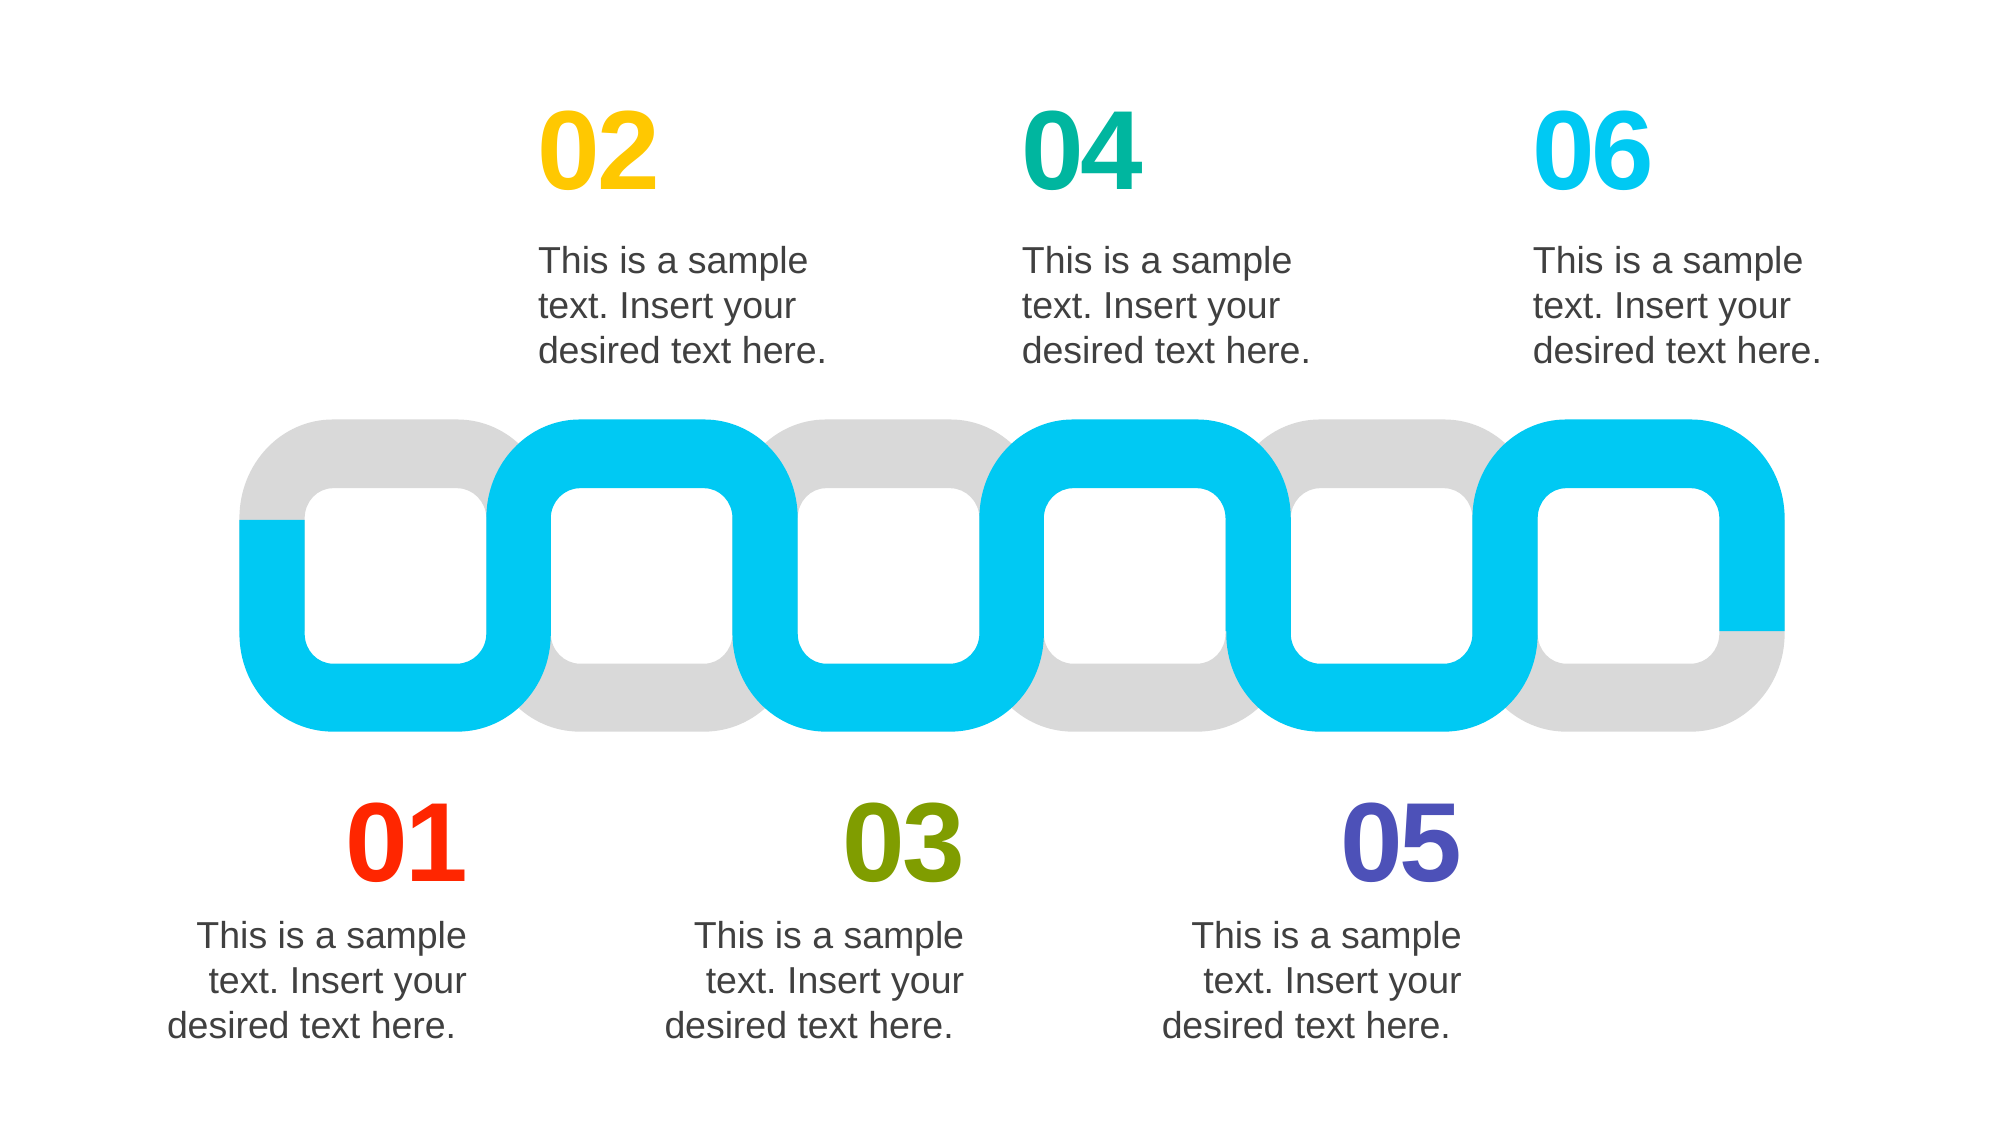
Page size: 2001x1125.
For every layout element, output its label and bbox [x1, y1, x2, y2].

text_box [1506, 632, 1785, 732]
text_box [765, 419, 1011, 515]
text_box [239, 419, 518, 519]
text_box [1012, 632, 1258, 732]
text_box [245, 418, 1791, 732]
text_box [523, 69, 873, 380]
text_box [519, 636, 765, 732]
text_box [1127, 761, 1477, 1056]
text_box [1518, 69, 1868, 380]
text_box [239, 419, 1785, 732]
text_box [629, 761, 979, 1056]
text_box [132, 761, 482, 1056]
text_box [1006, 69, 1356, 380]
text_box [1259, 419, 1505, 515]
